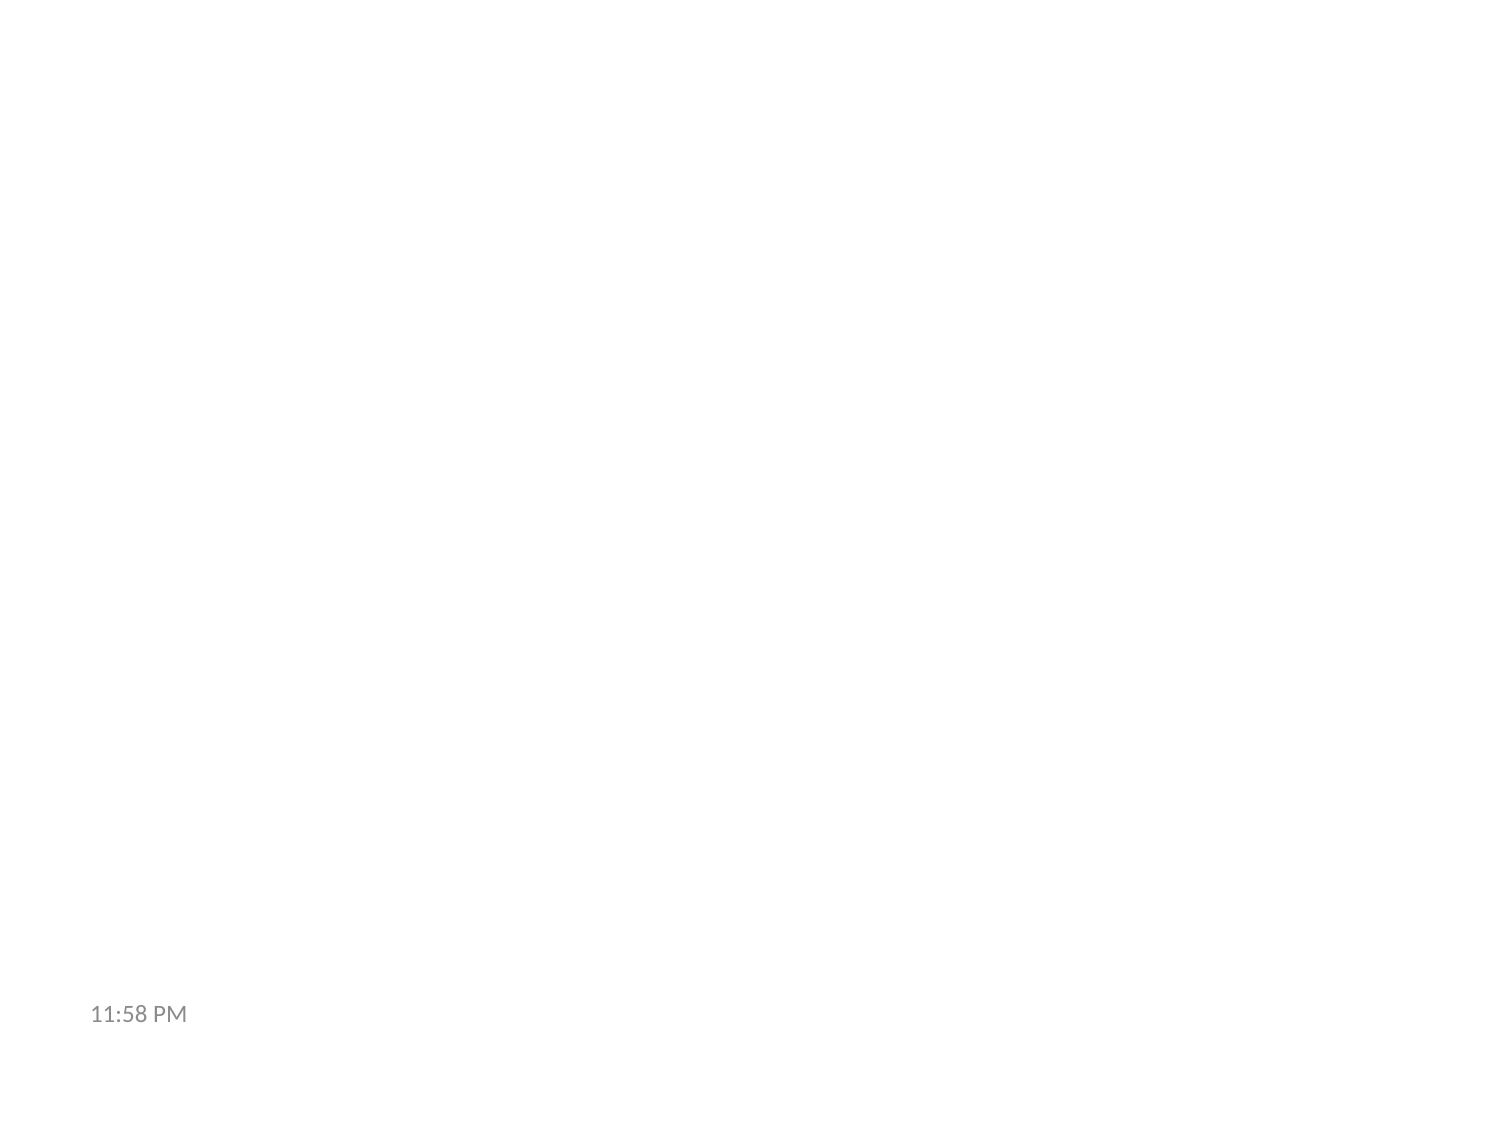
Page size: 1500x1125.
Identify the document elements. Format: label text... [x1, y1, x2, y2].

text_box 3:35 PM [75, 982, 425, 1043]
